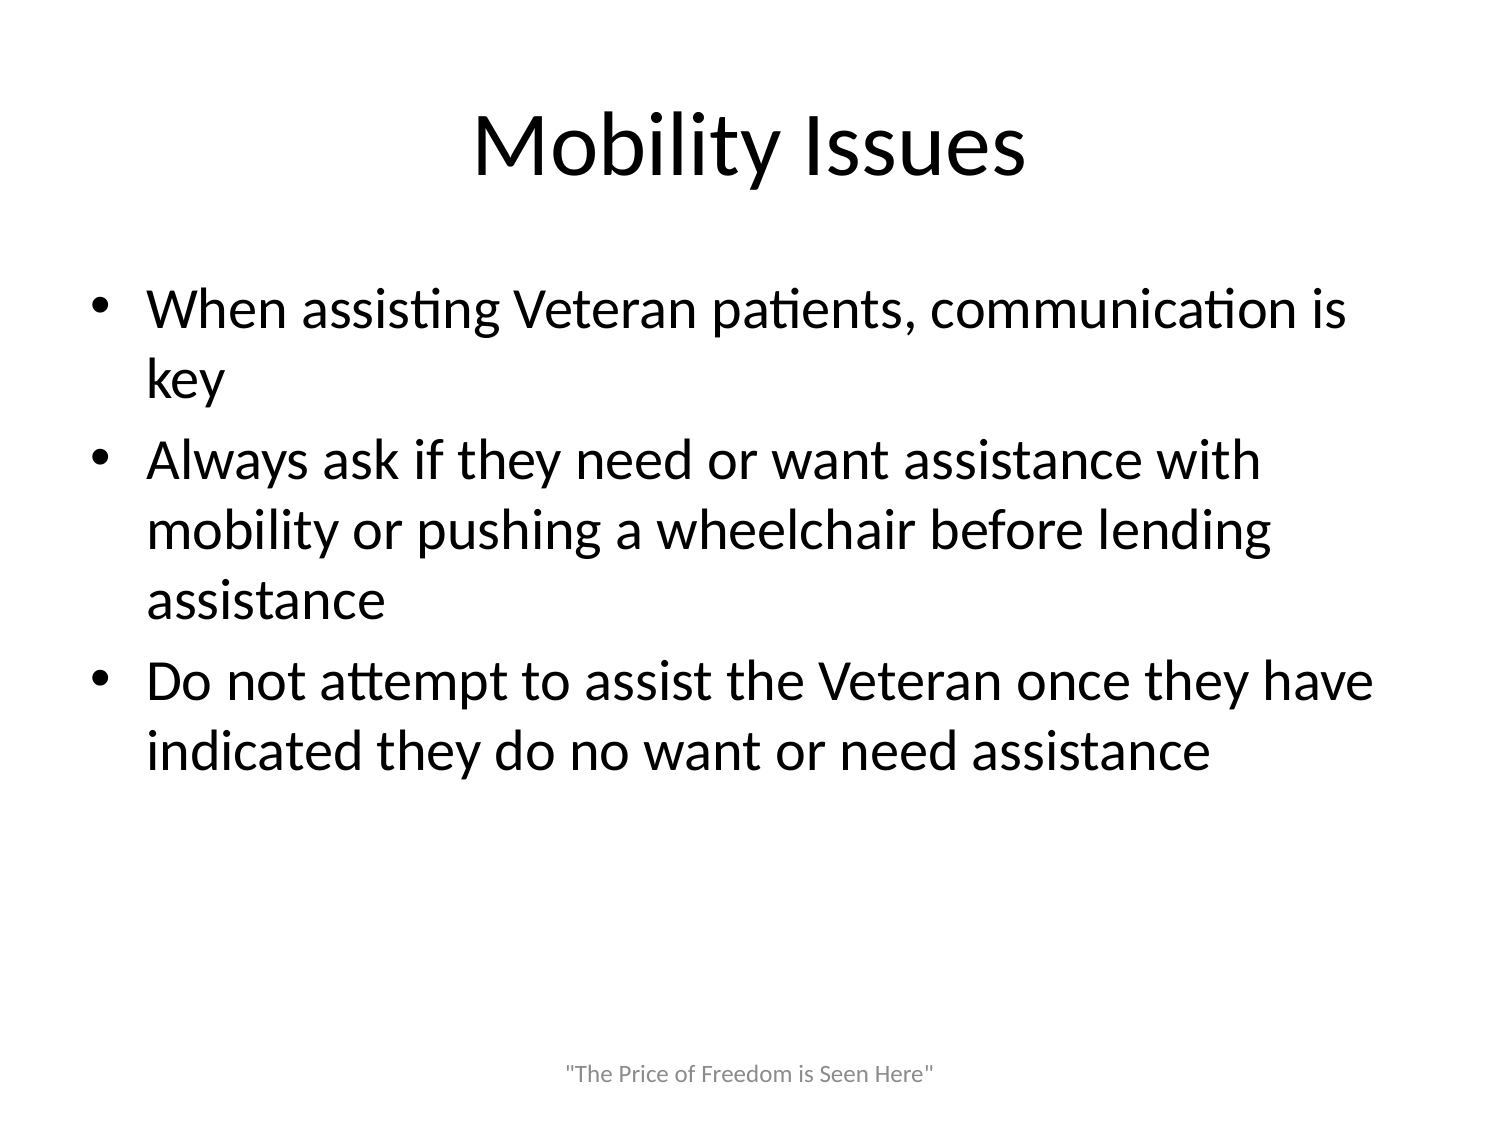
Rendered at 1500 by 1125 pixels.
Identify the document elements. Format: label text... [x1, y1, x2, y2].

footer "The Price of Freedom is Seen Here" [512, 1042, 988, 1103]
list When assisting Veteran patients, communication is key Always ask if they need or want assistance with mobility or pushing a wheelchair before lending assistance Do not attempt to assist the Veteran once they have indicated they do no want or need assistance [75, 262, 1425, 1005]
title Mobility Issues [75, 45, 1425, 233]
